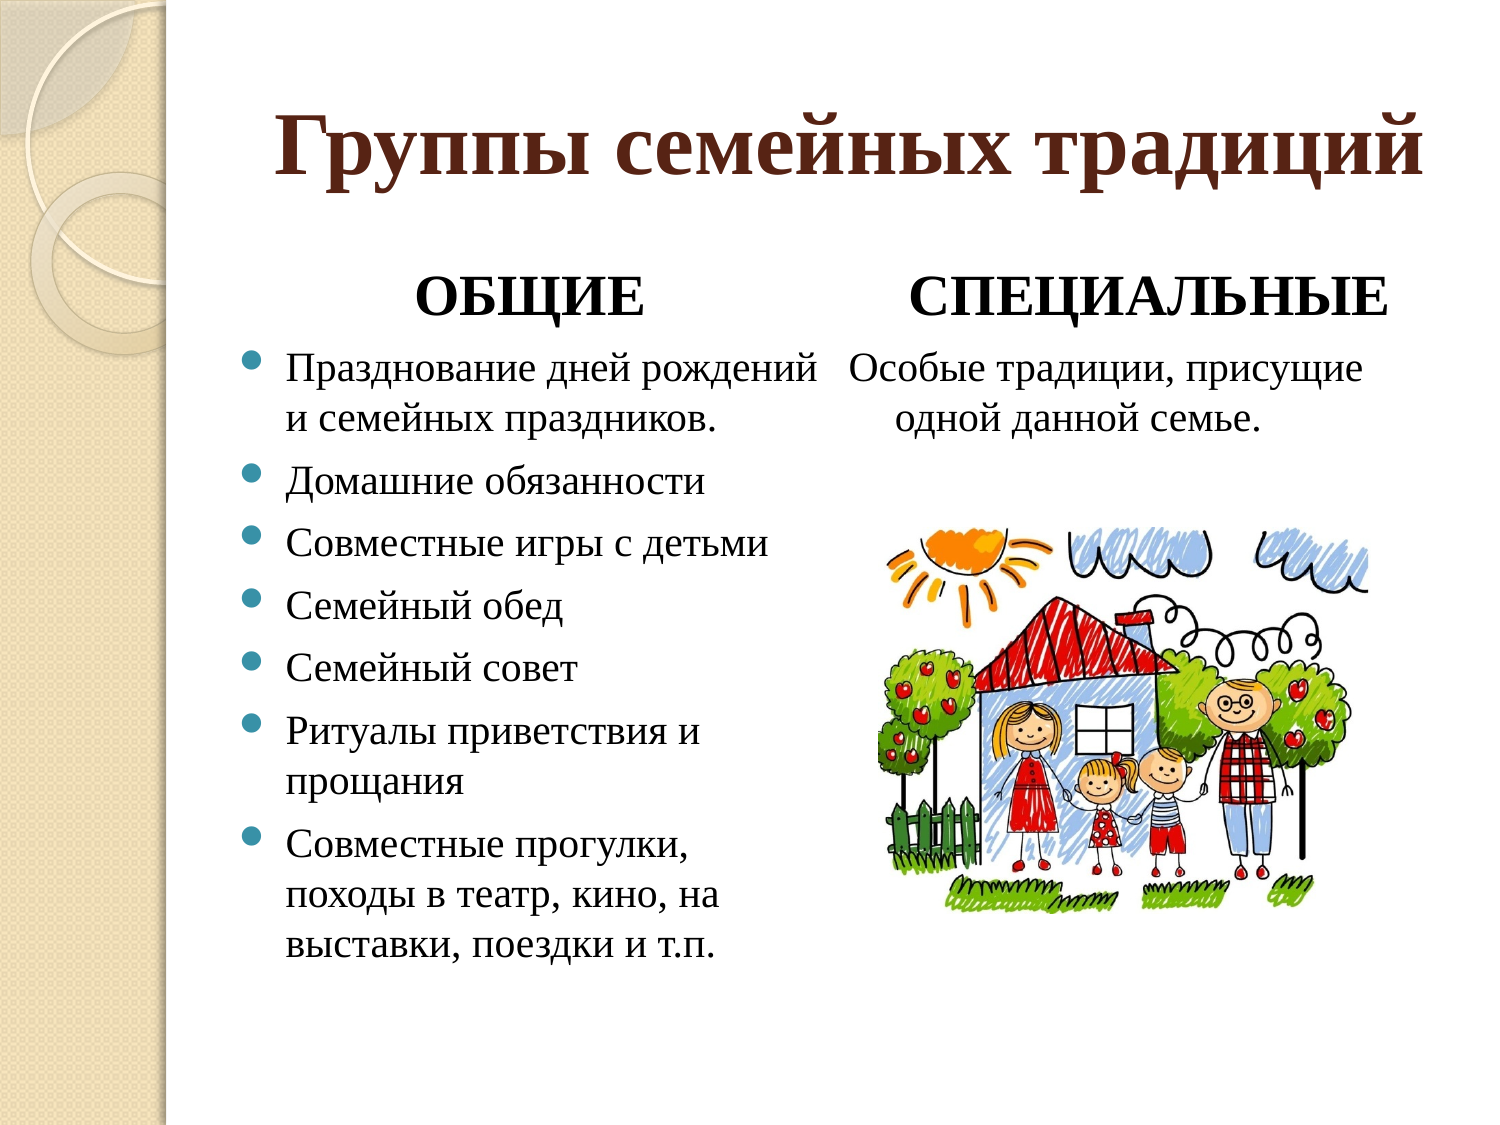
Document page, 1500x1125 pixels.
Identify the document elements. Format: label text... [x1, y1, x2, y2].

picture [878, 527, 1371, 915]
title Группы семейных традиций [235, 45, 1466, 233]
list ОБЩИЕ Празднование дней рождений и семейных праздников. Домашние обязанности Совместные игры с детьми Семейный обед Семейный совет Ритуалы приветствия и прощания Совместные прогулки, походы в театр, кино, на выставки, поездки и т.п. [210, 249, 820, 1015]
list СПЕЦИАЛЬНЫЕ Особые традиции, присущие одной данной семье. [820, 249, 1466, 1015]
